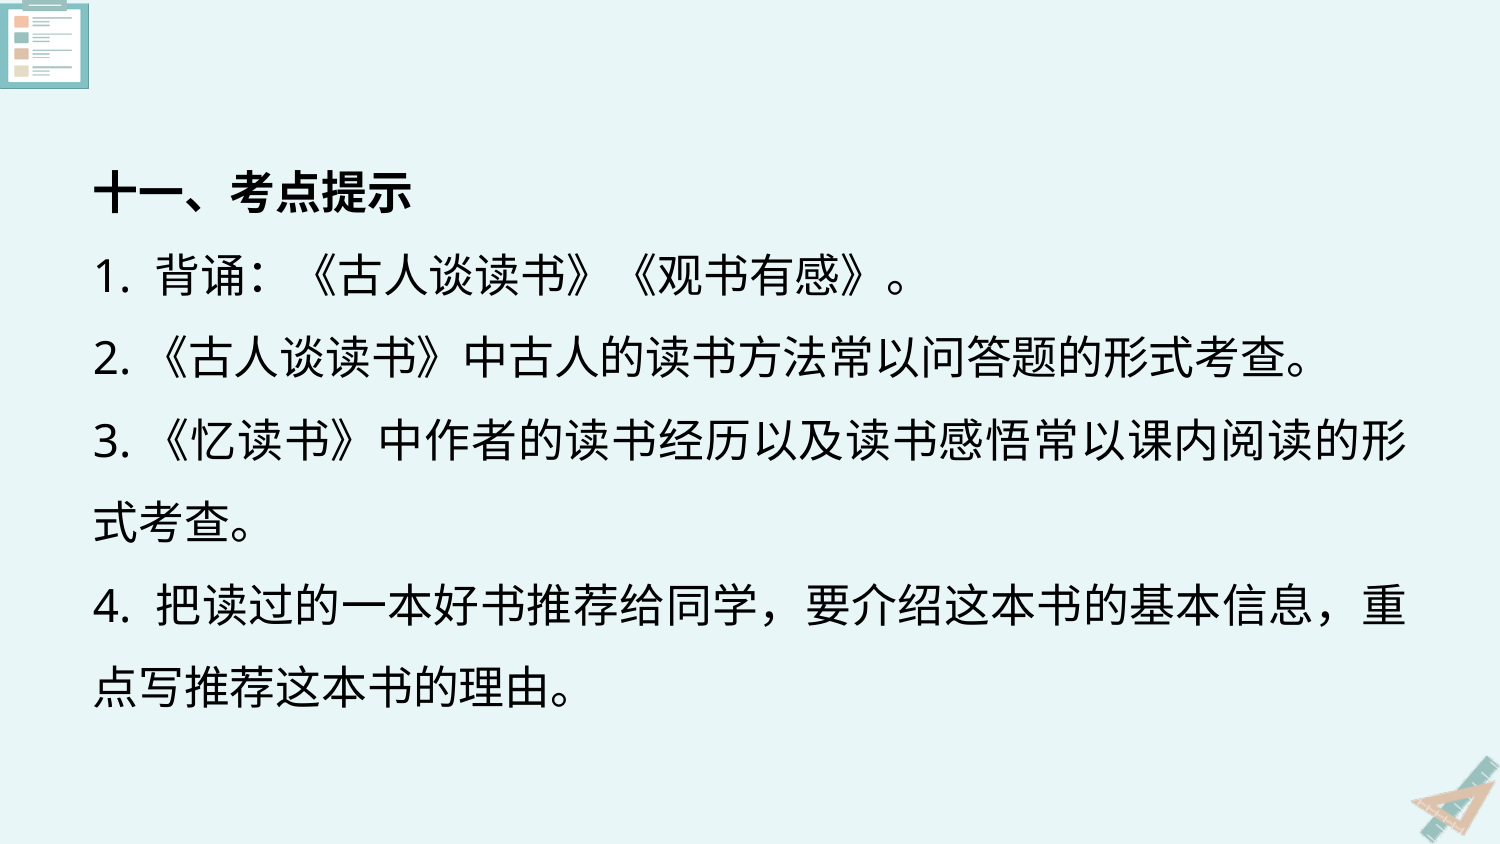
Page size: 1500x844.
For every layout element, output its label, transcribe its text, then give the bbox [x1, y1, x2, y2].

text_box 十一、考点提示 1. 背诵：《古人谈读书》《观书有感》。 2.《古人谈读书》中古人的读书方法常以问答题的形式考查。 3.《忆读书》中作者的读书经历以及读书感悟常以课内阅读的形式考查。 4. 把读过的一本好书推荐给同学，要介绍这本书的基本信息，重点写推荐这本书的理由。 [78, 129, 1422, 721]
picture [1411, 755, 1500, 844]
picture [0, 0, 89, 89]
